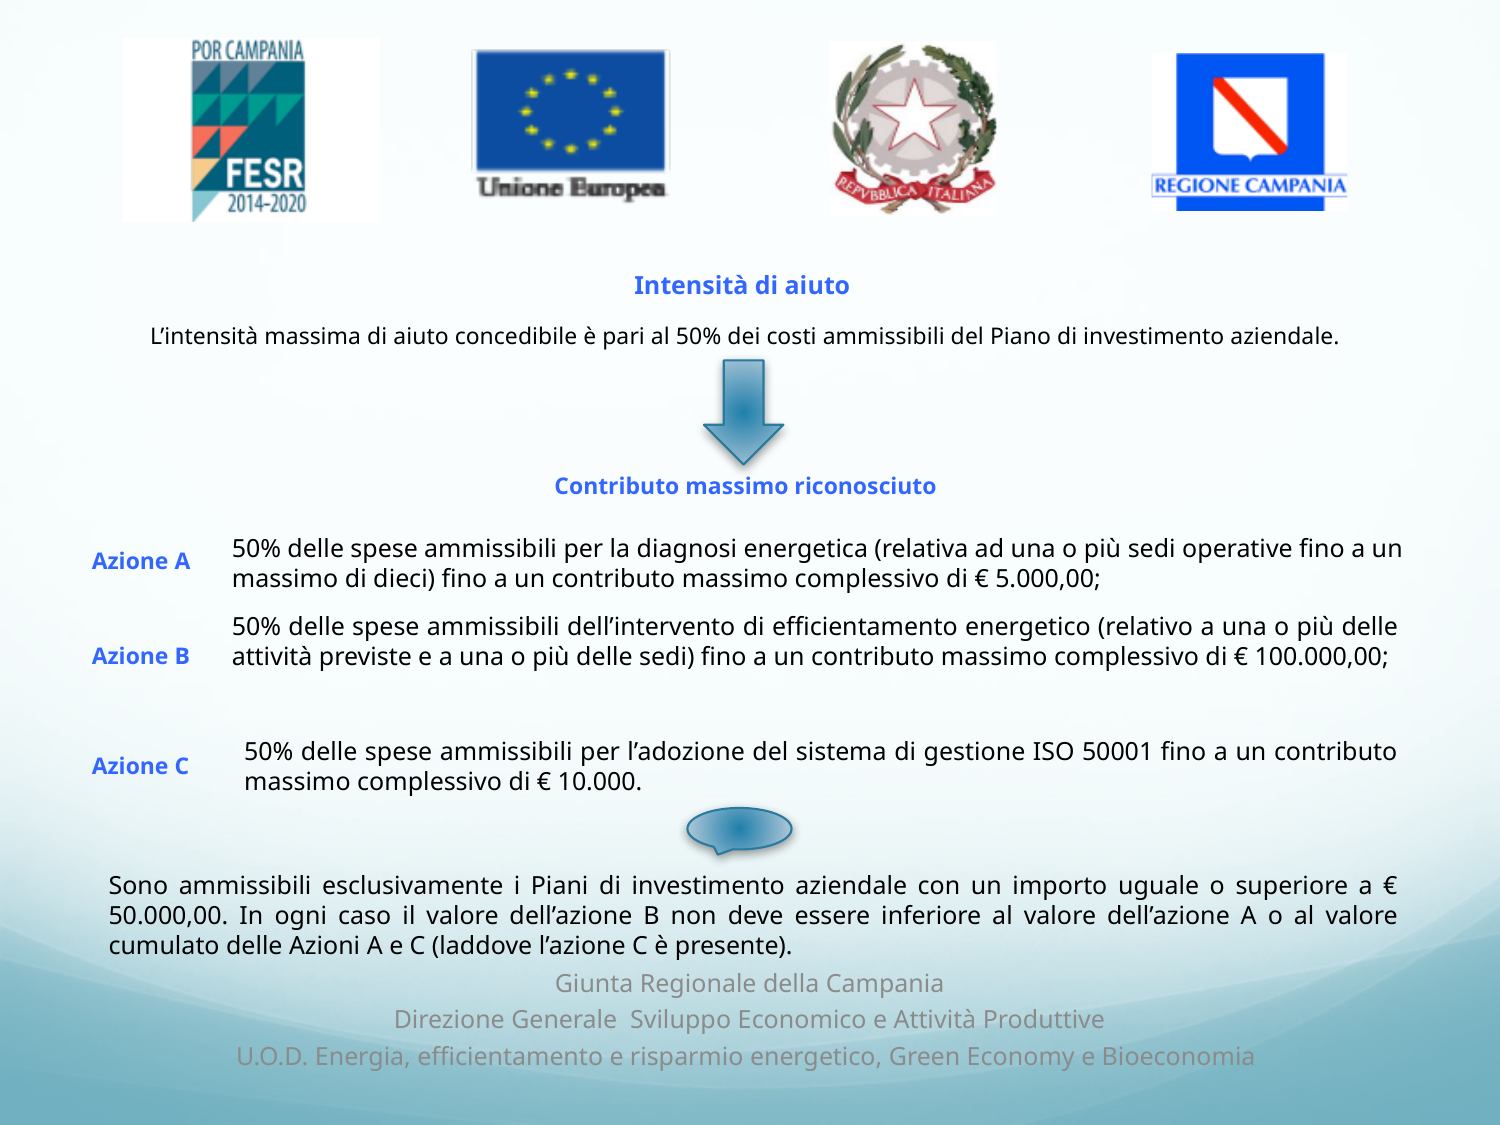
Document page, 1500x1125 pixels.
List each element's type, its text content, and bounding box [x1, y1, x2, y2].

text_box 50% delle spese ammissibili dell’intervento di efficientamento energetico (relativo a una o più delle attività previste e a una o più delle sedi) fino a un contributo massimo complessivo di € 100.000,00; [217, 603, 1415, 679]
text_box Sono ammissibili esclusivamente i Piani di investimento aziendale con un importo uguale o superiore a € 50.000,00. In ogni caso il valore dell’azione B non deve essere inferiore al valore dell’azione A o al valore cumulato delle Azioni A e C (laddove l’azione C è presente). [93, 861, 1415, 967]
picture [470, 42, 673, 209]
text_box 50% delle spese ammissibili per la diagnosi energetica (relativa ad una o più sedi operative fino a un massimo di dieci) fino a un contributo massimo complessivo di € 5.000,00; [217, 524, 1432, 600]
text_box Intensità di aiuto L’intensità massima di aiuto concedibile è pari al 50% dei costi ammissibili del Piano di investimento aziendale. Contributo massimo riconosciuto Azione A Azione B Azione C [77, 261, 1415, 786]
text_box [686, 806, 793, 856]
text_box 50% delle spese ammissibili per l’adozione del sistema di gestione ISO 50001 fino a un contributo massimo complessivo di € 10.000. [229, 728, 1415, 803]
text_box Giunta Regionale della Campania Direzione Generale Sviluppo Economico e Attività Produttive U.O.D. Energia, efficientamento e risparmio energetico, Green Economy e Bioeconomia [216, 967, 1283, 1090]
text_box [702, 359, 785, 466]
